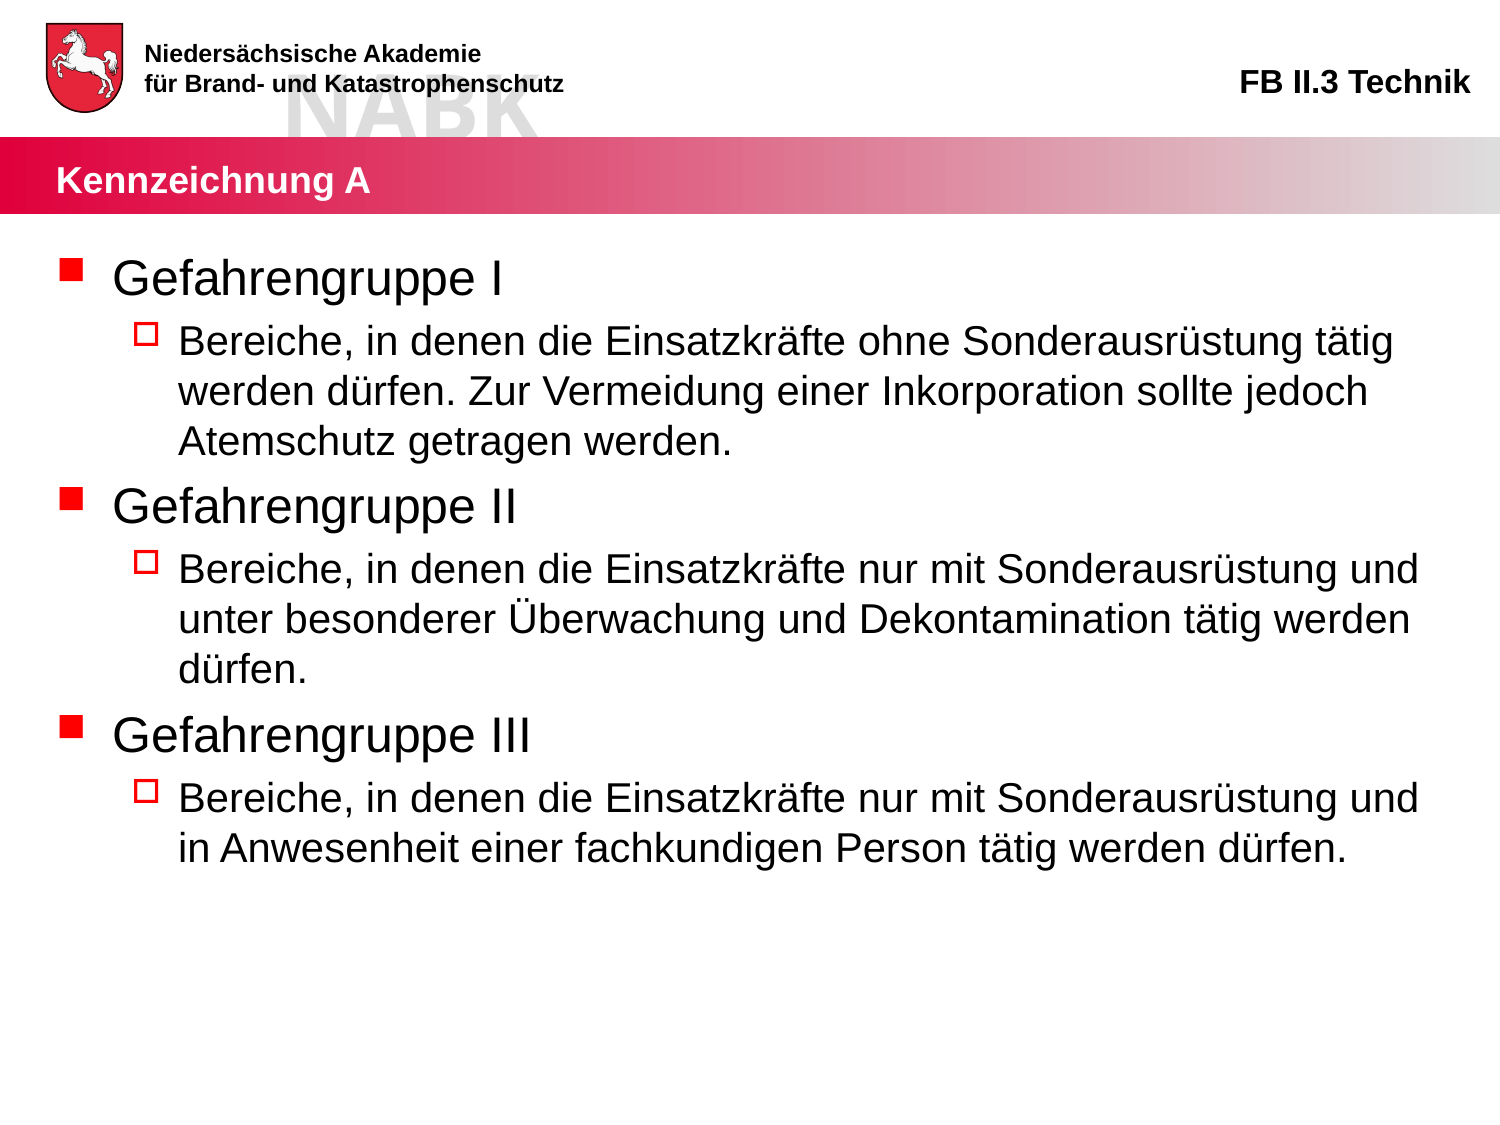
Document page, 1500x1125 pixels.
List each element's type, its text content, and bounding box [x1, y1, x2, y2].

list Gefahrengruppe I Bereiche, in denen die Einsatzkräfte ohne Sonderausrüstung tätig werden dürfen. Zur Vermeidung einer Inkorporation sollte jedoch Atemschutz getragen werden. Gefahrengruppe II Bereiche, in denen die Einsatzkräfte nur mit Sonderausrüstung und unter besonderer Überwachung und Dekontamination tätig werden dürfen. Gefahrengruppe III Bereiche, in denen die Einsatzkräfte nur mit Sonderausrüstung und in Anwesenheit einer fachkundigen Person tätig werden dürfen. [41, 237, 1459, 1006]
picture [45, 22, 124, 114]
